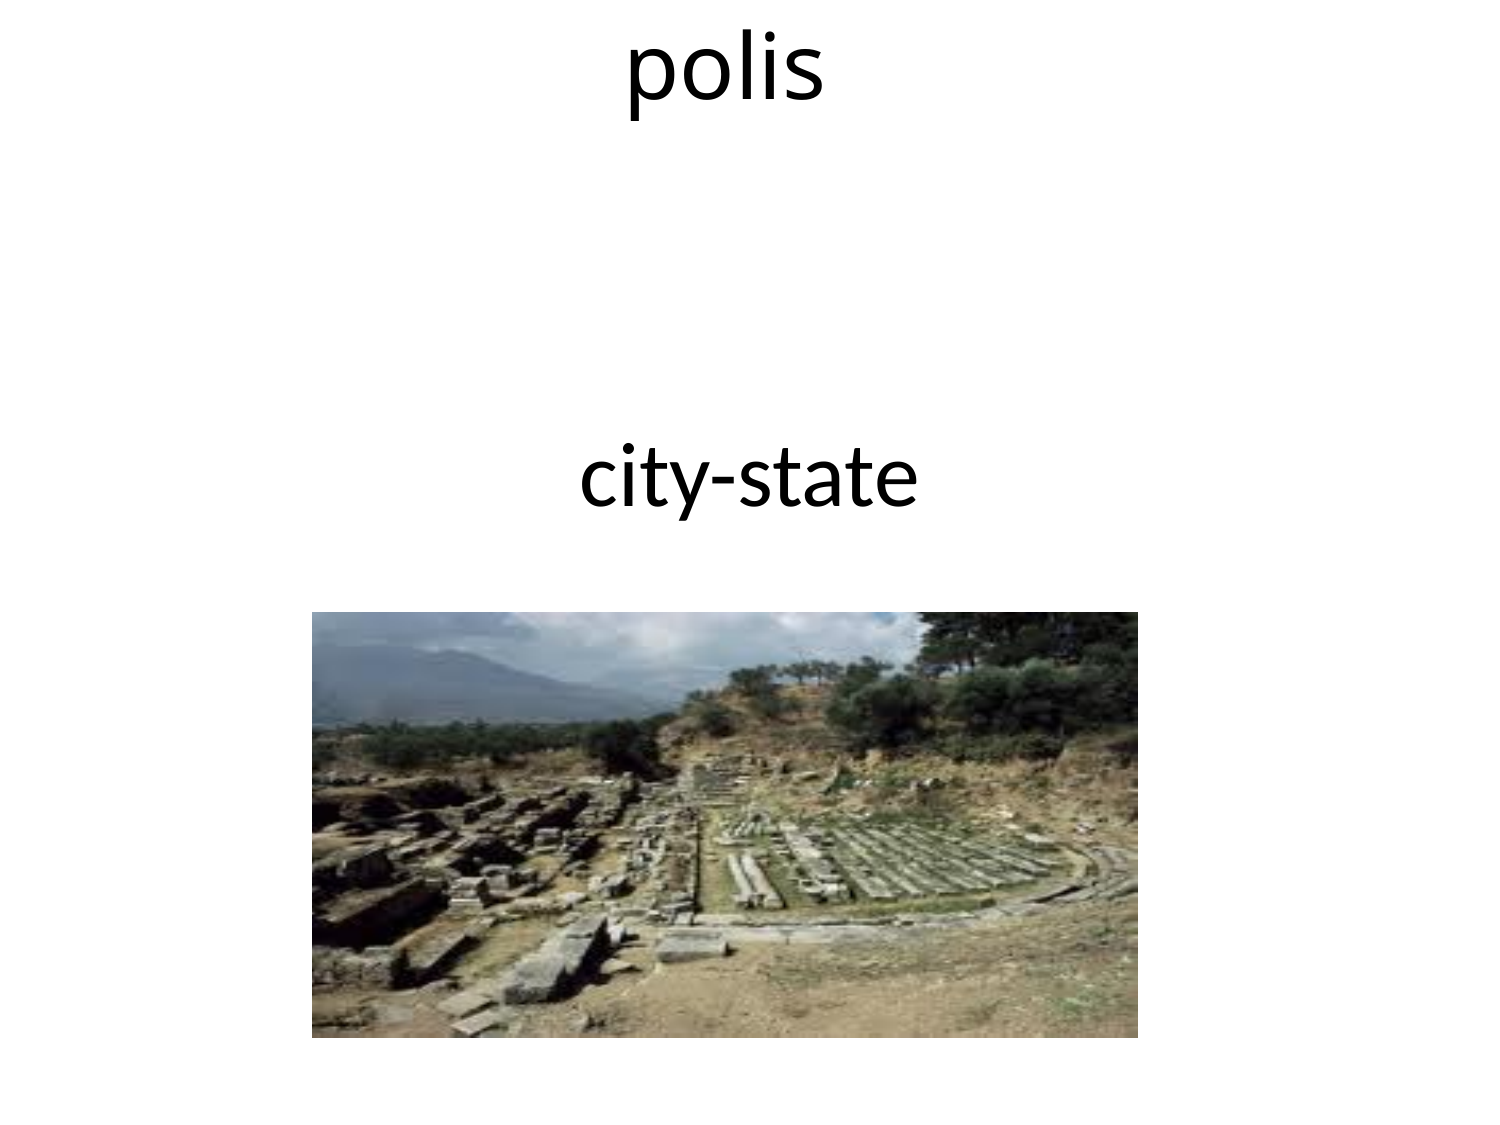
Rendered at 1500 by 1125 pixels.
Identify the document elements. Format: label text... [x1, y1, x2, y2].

subtitle polis [199, 0, 1251, 288]
title city-state [112, 349, 1388, 591]
picture [312, 612, 1138, 1038]
